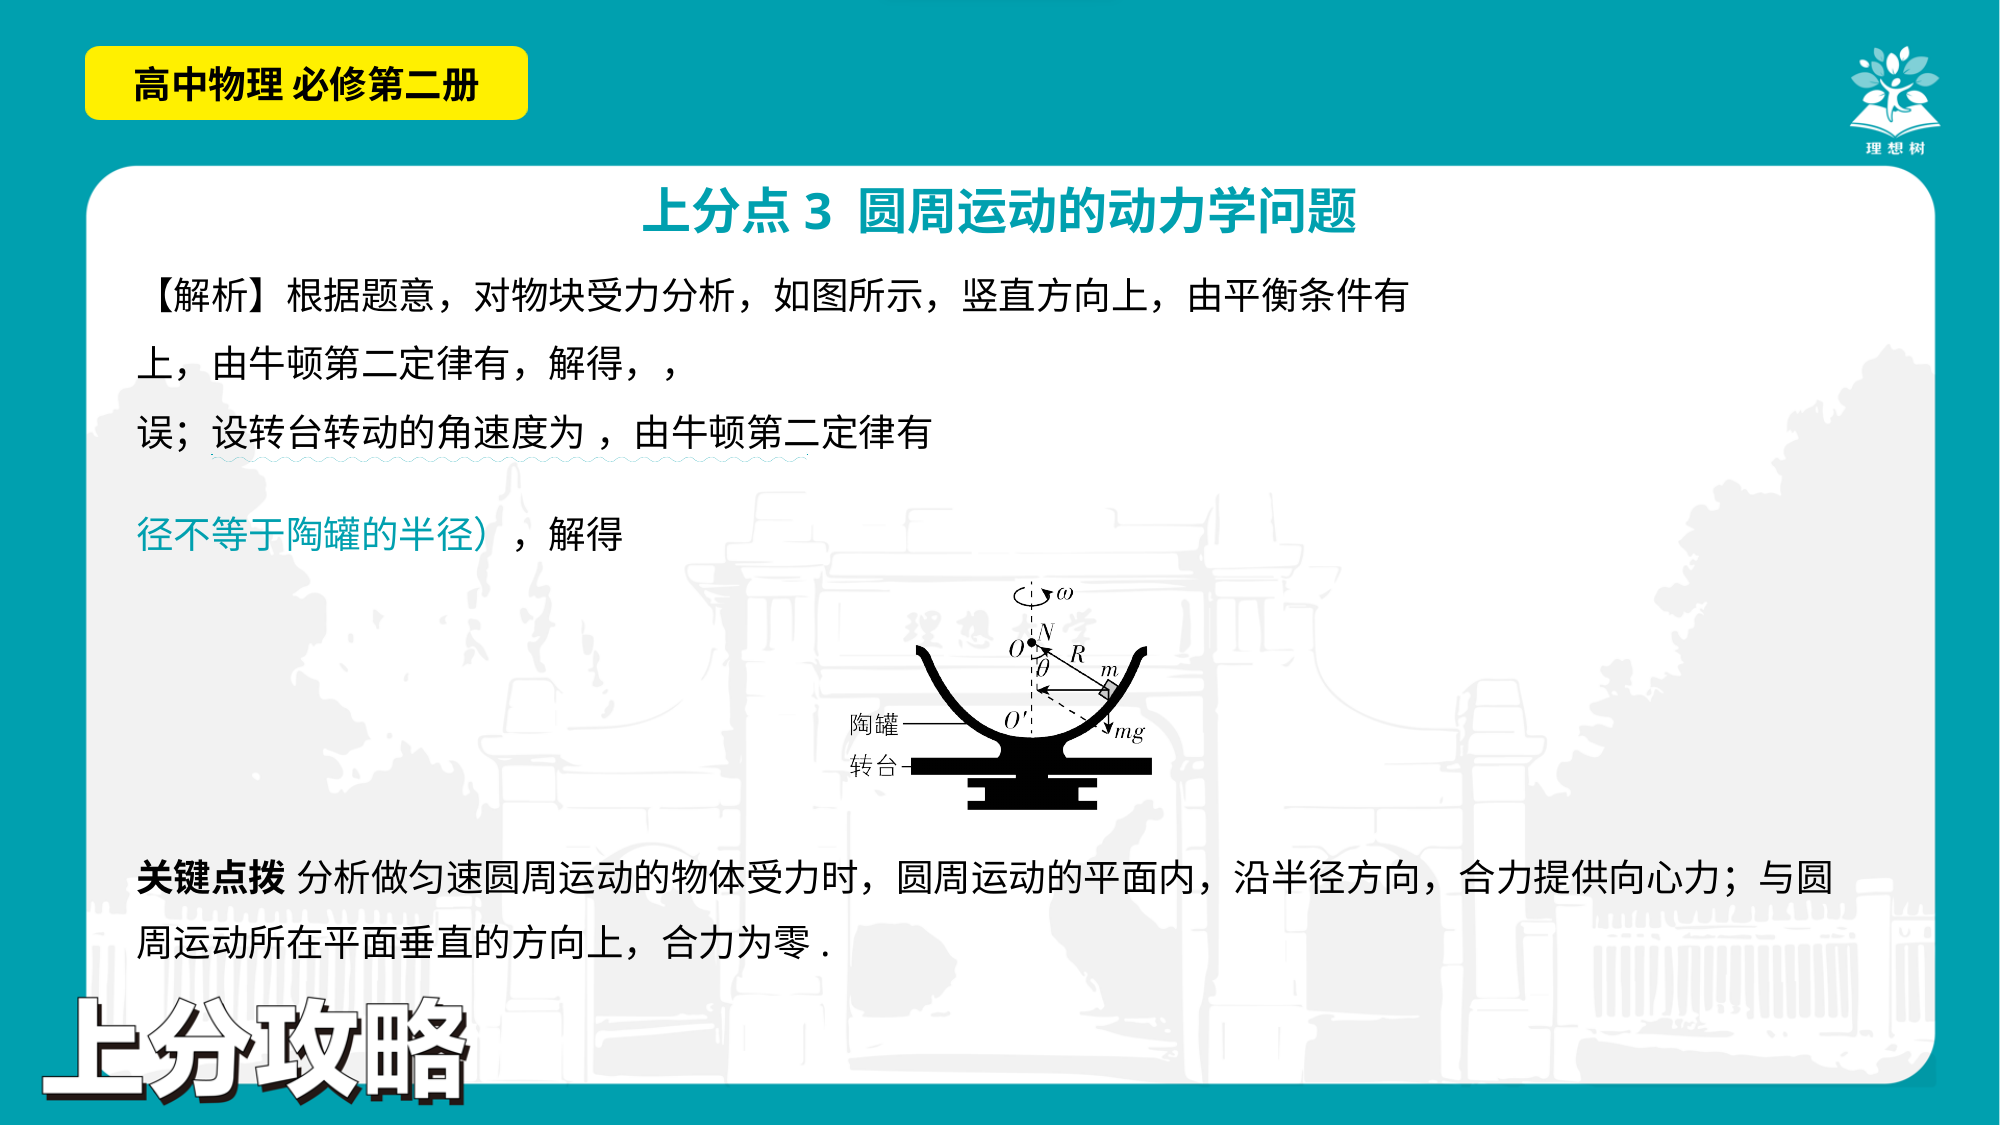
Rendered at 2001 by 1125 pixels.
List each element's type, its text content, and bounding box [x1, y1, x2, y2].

text_box 关键点拨 分析做匀速圆周运动的物体受力时，圆周运动的平面内，沿半径方向，合力提供向心力；与圆 周运动所在平面垂直的方向上，合力为零. [136, 830, 1865, 957]
picture [0, 0, 2000, 1125]
text_box . . [210, 384, 1353, 455]
